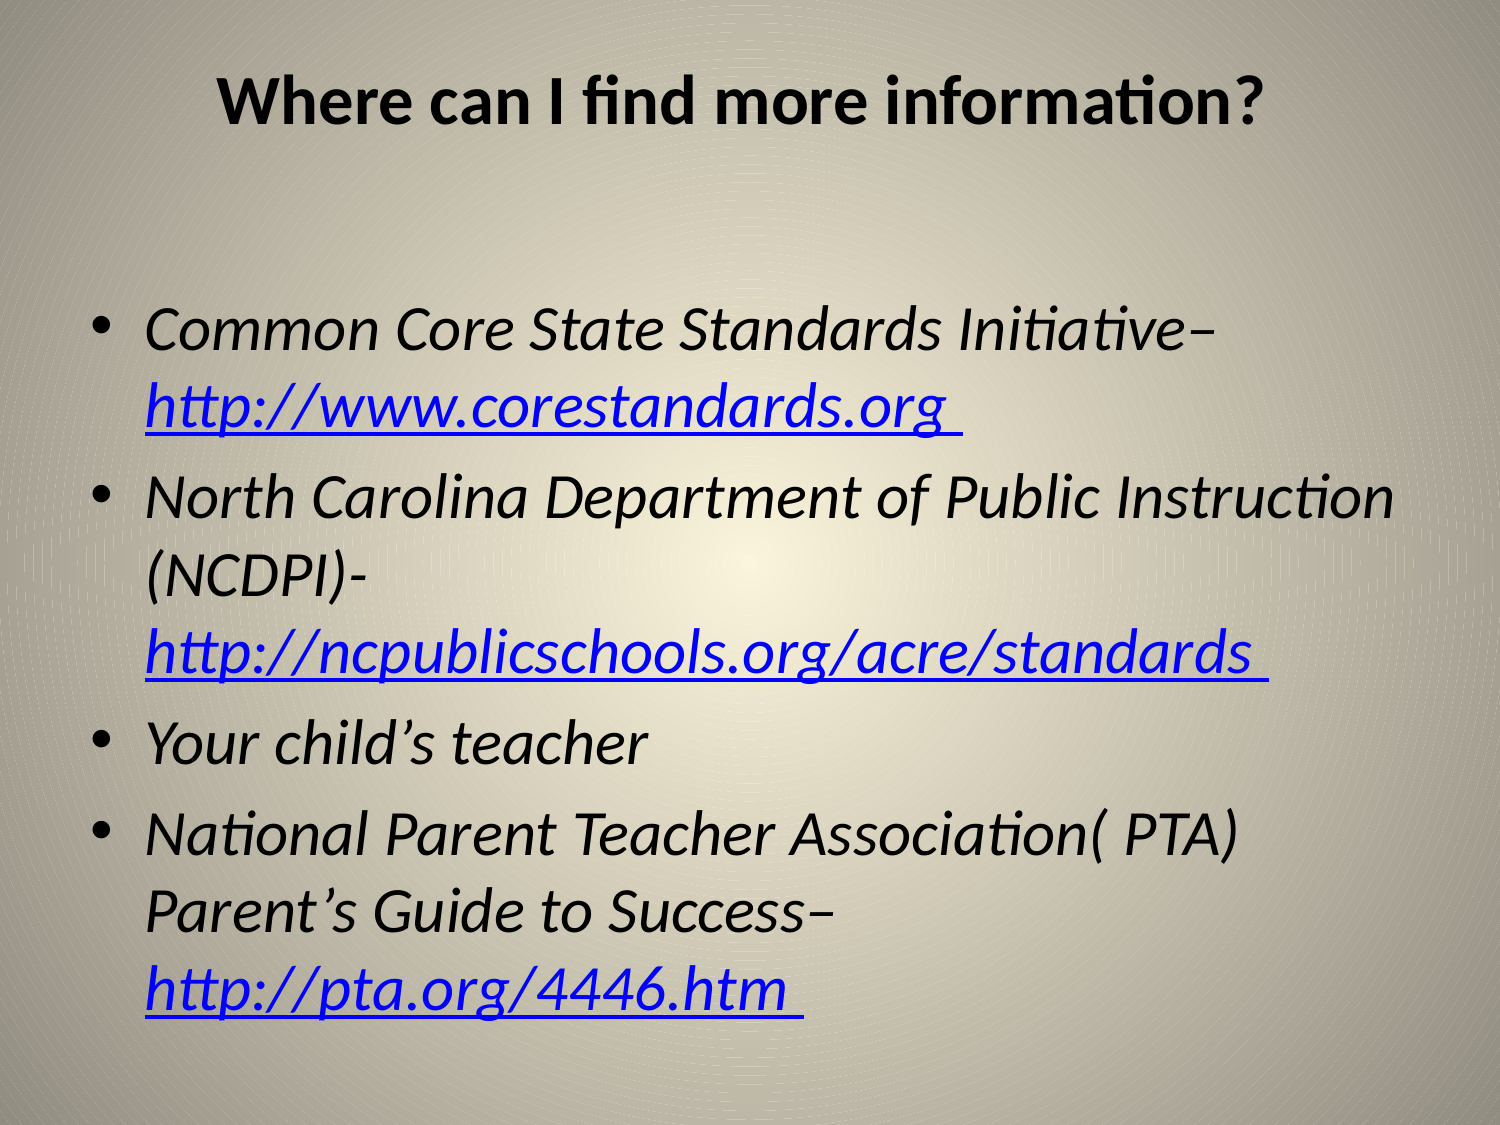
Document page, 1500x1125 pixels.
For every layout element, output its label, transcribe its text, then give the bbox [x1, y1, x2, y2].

title Where can I find more information? [75, 45, 1425, 187]
list Common Core State Standards Initiative– http://www.corestandards.org North Carolina Department of Public Instruction (NCDPI)- http://ncpublicschools.org/acre/standards Your child’s teacher National Parent Teacher Association( PTA) Parent’s Guide to Success– http://pta.org/4446.htm [75, 187, 1425, 1038]
